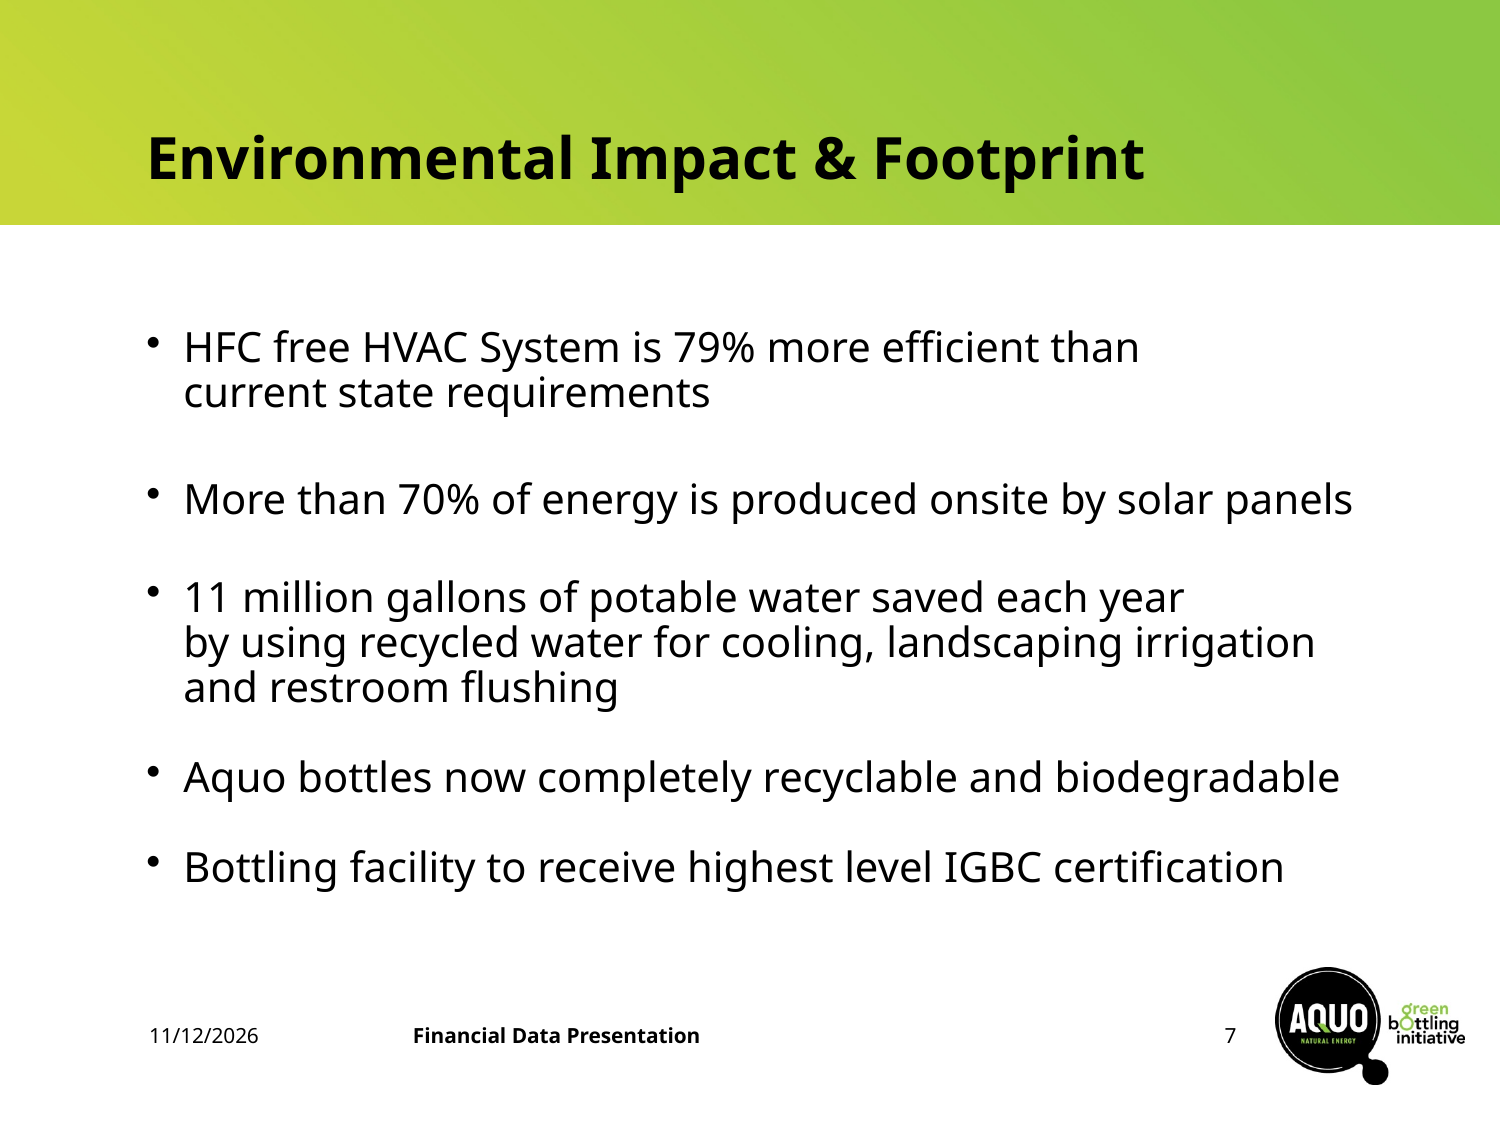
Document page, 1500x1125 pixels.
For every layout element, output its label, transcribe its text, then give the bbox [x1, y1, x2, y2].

slide_number 7 [1015, 1014, 1252, 1091]
title Environmental Impact & Footprint [130, 112, 1407, 201]
picture [1275, 967, 1465, 1085]
list HFC free HVAC System is 79% more efficient than current state requirements More than 70% of energy is produced onsite by solar panels 11 million gallons of potable water saved each year by using recycled water for cooling, landscaping irrigation and restroom flushing Aquo bottles now completely recyclable and biodegradable Bottling facility to receive highest level IGBC certification [131, 319, 1407, 938]
footer Financial Data Presentation [397, 1014, 977, 1091]
picture [0, 0, 1500, 225]
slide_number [133, 1014, 390, 1091]
